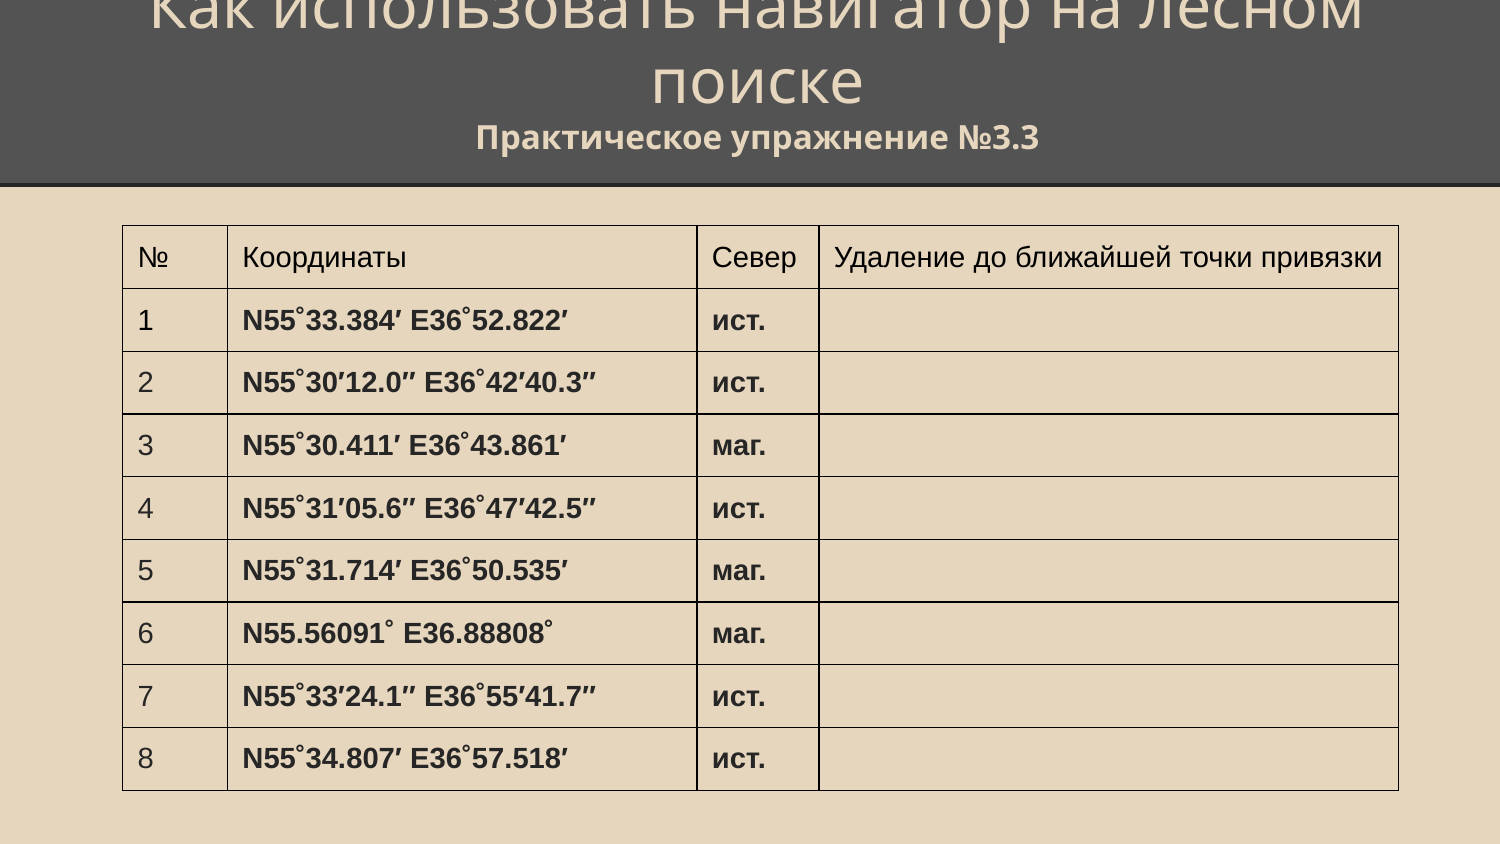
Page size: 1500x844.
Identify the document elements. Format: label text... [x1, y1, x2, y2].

table_cell [820, 540, 1398, 601]
table_cell 8 [123, 728, 227, 790]
table_cell [820, 289, 1398, 351]
table_header Удаление до ближайшей точки привязки [820, 226, 1398, 288]
table_header № [123, 226, 227, 288]
table_cell N55˚33.384′ E36˚52.822′ [228, 289, 696, 351]
table_cell [820, 728, 1398, 790]
title Как использовать навигатор на лесном поиске Практическое упражнение №3.3 [24, 10, 1492, 172]
table_cell N55˚31.714′ E36˚50.535′ [228, 540, 696, 601]
table_header Север [698, 226, 818, 288]
table_cell [820, 352, 1398, 413]
table_cell 4 [123, 477, 227, 539]
table_cell ист. [698, 477, 818, 539]
table_cell 6 [123, 603, 227, 664]
table_cell ист. [698, 665, 818, 727]
table_cell N55˚30′12.0″ E36˚42′40.3″ [228, 352, 696, 413]
table_cell 3 [123, 415, 227, 476]
table_cell ист. [698, 352, 818, 413]
table_cell 7 [123, 665, 227, 727]
table_cell N55˚30.411′ E36˚43.861′ [228, 415, 696, 476]
table_cell N55.56091˚ E36.88808˚ [228, 603, 696, 664]
table_cell N55˚33′24.1″ E36˚55′41.7″ [228, 665, 696, 727]
table_cell маг. [698, 540, 818, 601]
table_cell 2 [123, 352, 227, 413]
table_cell N55˚34.807′ E36˚57.518′ [228, 728, 696, 790]
table_cell [820, 603, 1398, 664]
table_cell [820, 477, 1398, 539]
table_header Координаты [228, 226, 696, 288]
table_cell маг. [698, 415, 818, 476]
table_cell N55˚31′05.6″ E36˚47′42.5″ [228, 477, 696, 539]
table_cell [820, 415, 1398, 476]
table_cell [820, 665, 1398, 727]
table_cell 5 [123, 540, 227, 601]
table_cell 1 [123, 289, 227, 351]
table_cell маг. [698, 603, 818, 664]
table_cell ист. [698, 289, 818, 351]
table_cell ист. [698, 728, 818, 790]
